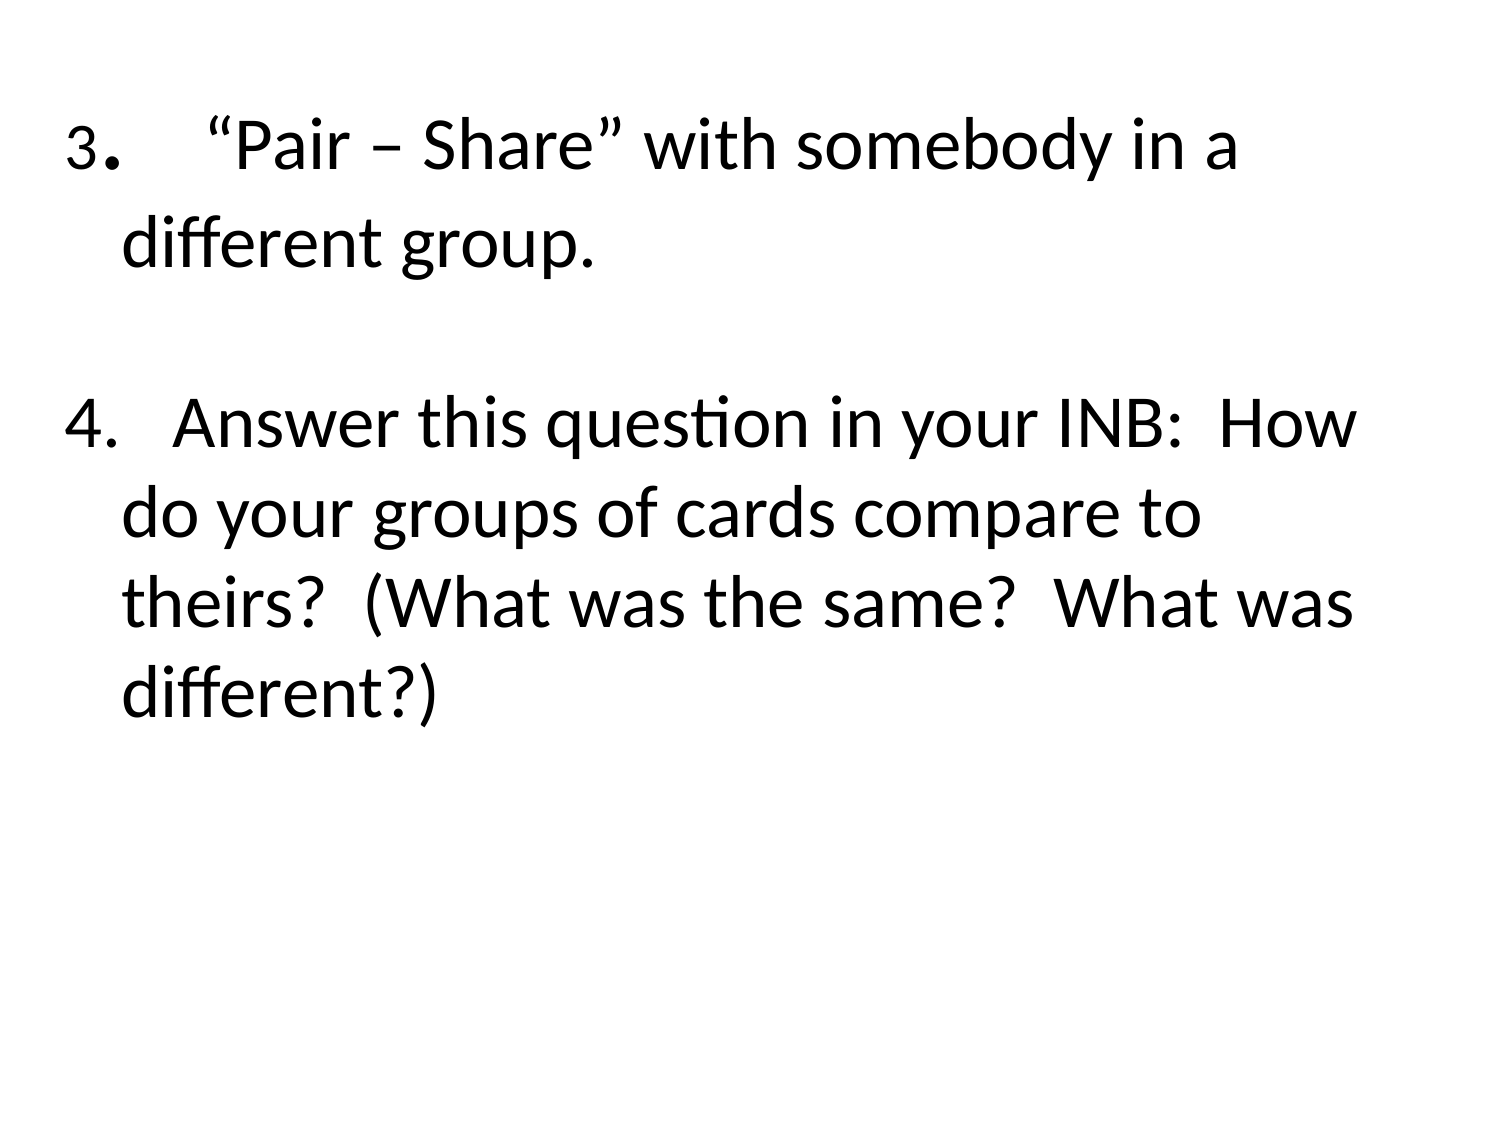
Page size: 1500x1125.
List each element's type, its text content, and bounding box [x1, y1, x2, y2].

text_box 3. “Pair – Share” with somebody in a different group. 4. Answer this question in your INB: How do your groups of cards compare to theirs? (What was the same? What was different?) [49, 49, 1413, 740]
